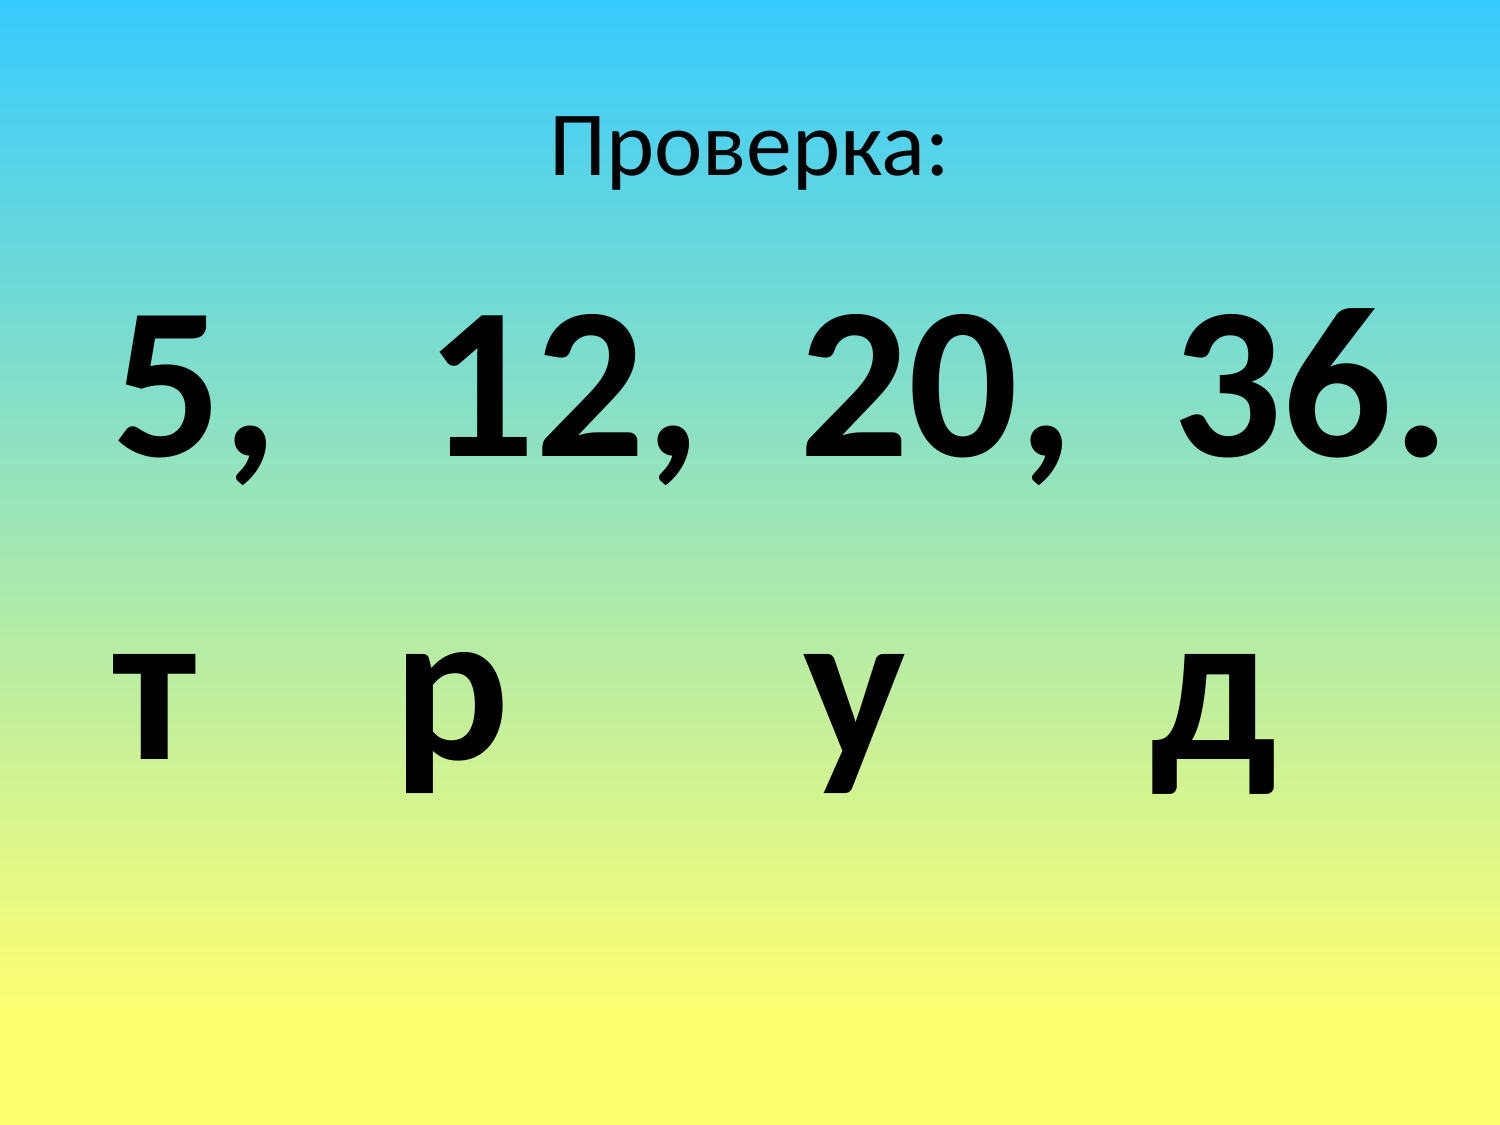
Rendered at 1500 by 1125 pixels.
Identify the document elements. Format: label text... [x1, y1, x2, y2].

title Проверка: [75, 45, 1425, 231]
list 5, 12, 20, 36. т р у д [0, 231, 1500, 1028]
